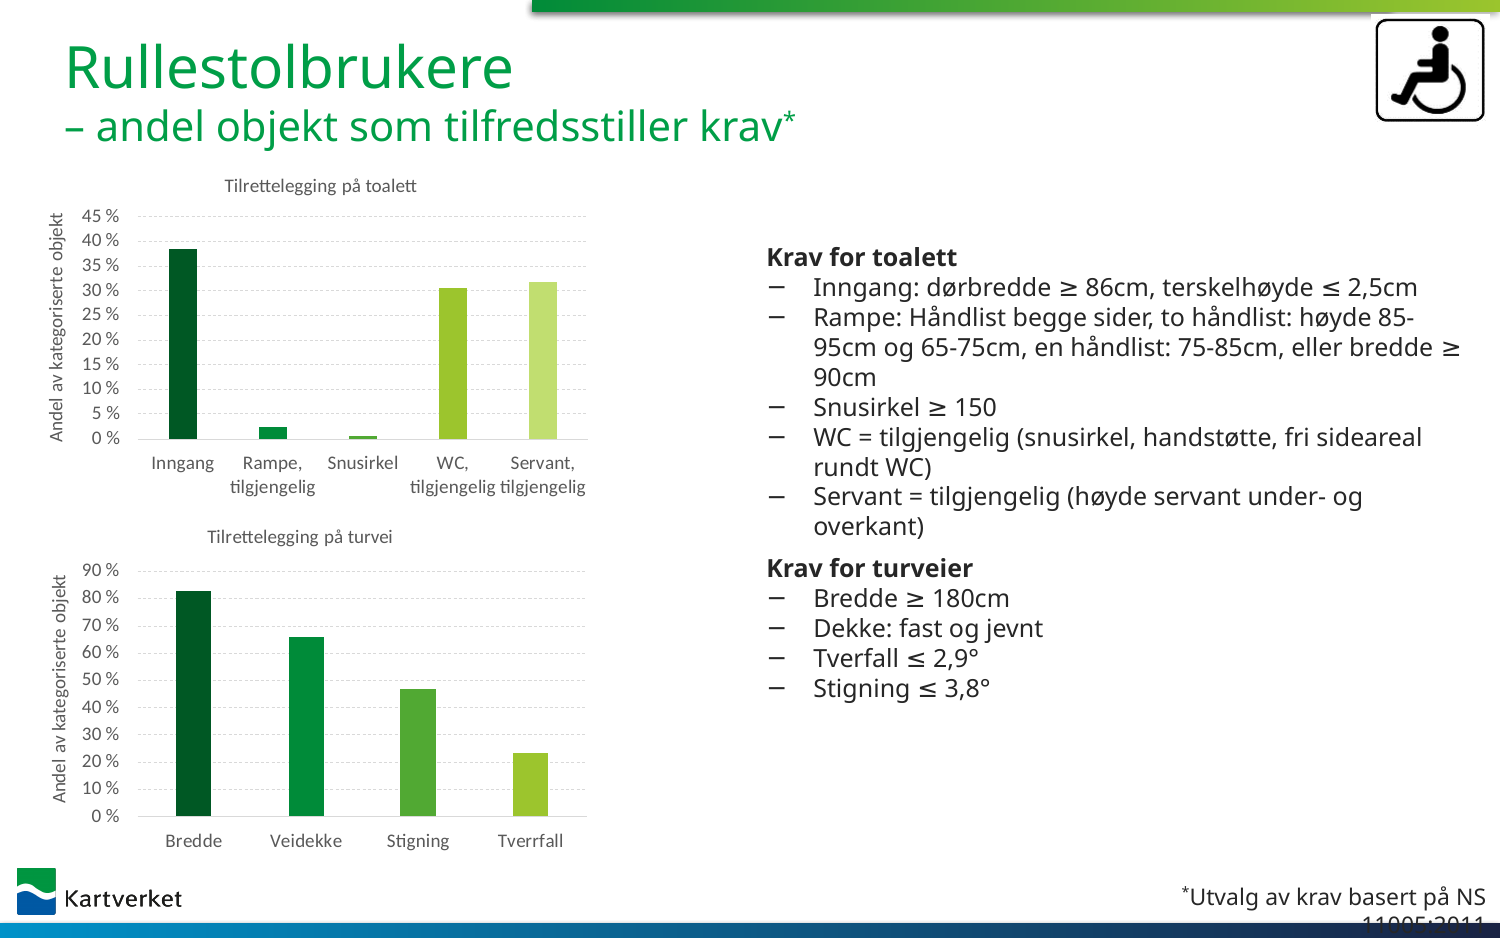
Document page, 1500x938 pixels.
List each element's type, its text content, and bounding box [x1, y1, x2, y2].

text_box Krav for toalett Inngang: dørbredde ≥ 86cm, terskelhøyde ≤ 2,5cm Rampe: Håndlist begge sider, to håndlist: høyde 85-95cm og 65-75cm, en håndlist: 75-85cm, eller bredde ≥ 90cm Snusirkel ≥ 150 WC = tilgjengelig (snusirkel, handstøtte, fri sideareal rundt WC) Servant = tilgjengelig (høyde servant under- og overkant) [751, 234, 1483, 545]
text_box *Utvalg av krav basert på NS 11005:2011 [1068, 873, 1500, 938]
picture [41, 166, 599, 505]
text_box Krav for turveier Bredde ≥ 180cm Dekke: fast og jevnt Tverfall ≤ 2,9° Stigning ≤ 3,8° [751, 545, 1483, 710]
picture [41, 520, 598, 859]
text_box Rullestolbrukere – andel objekt som tilfredsstiller krav* [49, 14, 1431, 158]
picture [1371, 13, 1491, 127]
